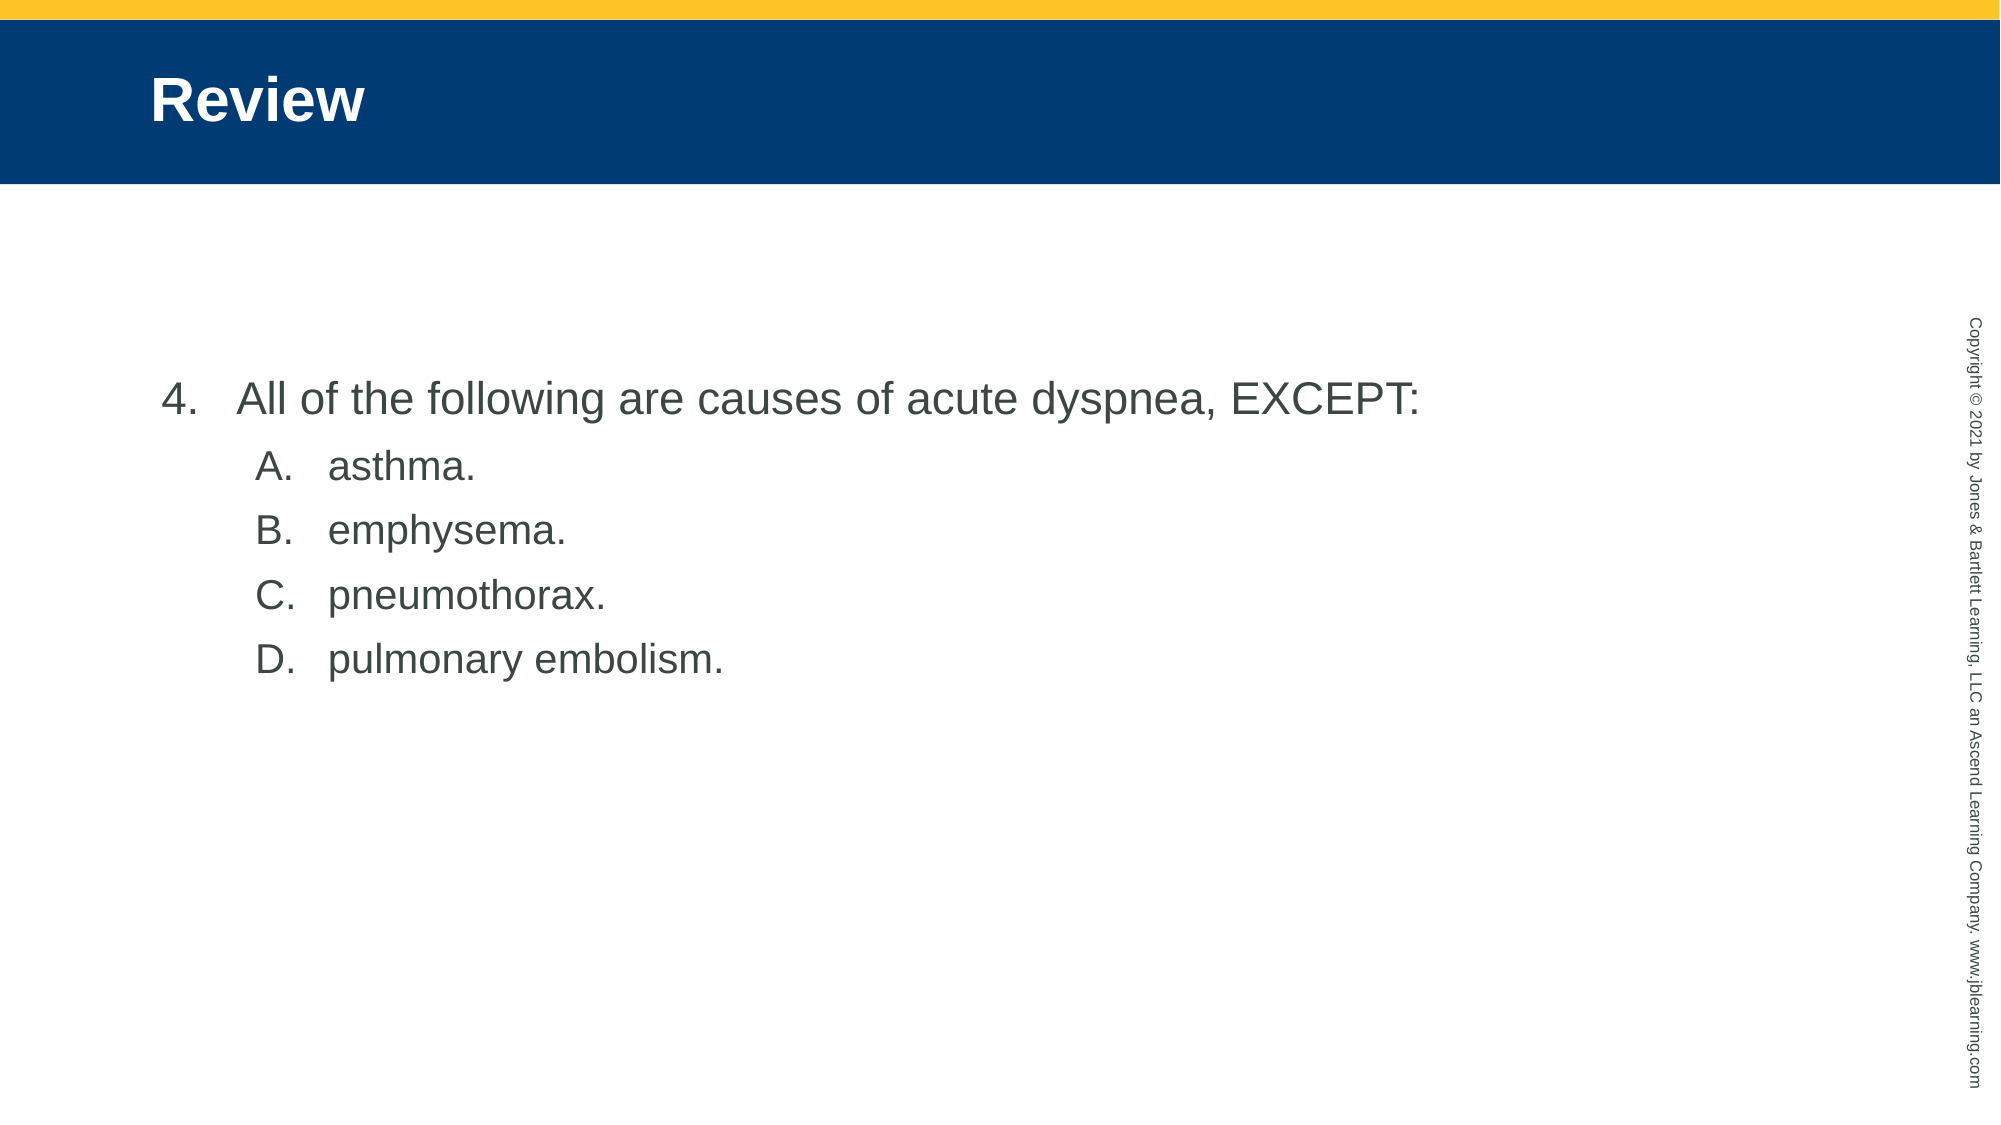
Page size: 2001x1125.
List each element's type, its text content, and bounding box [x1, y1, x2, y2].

title Review [0, 19, 2000, 185]
list All of the following are causes of acute dyspnea, EXCEPT: asthma. emphysema. pneumothorax. pulmonary embolism. [146, 361, 1859, 1016]
